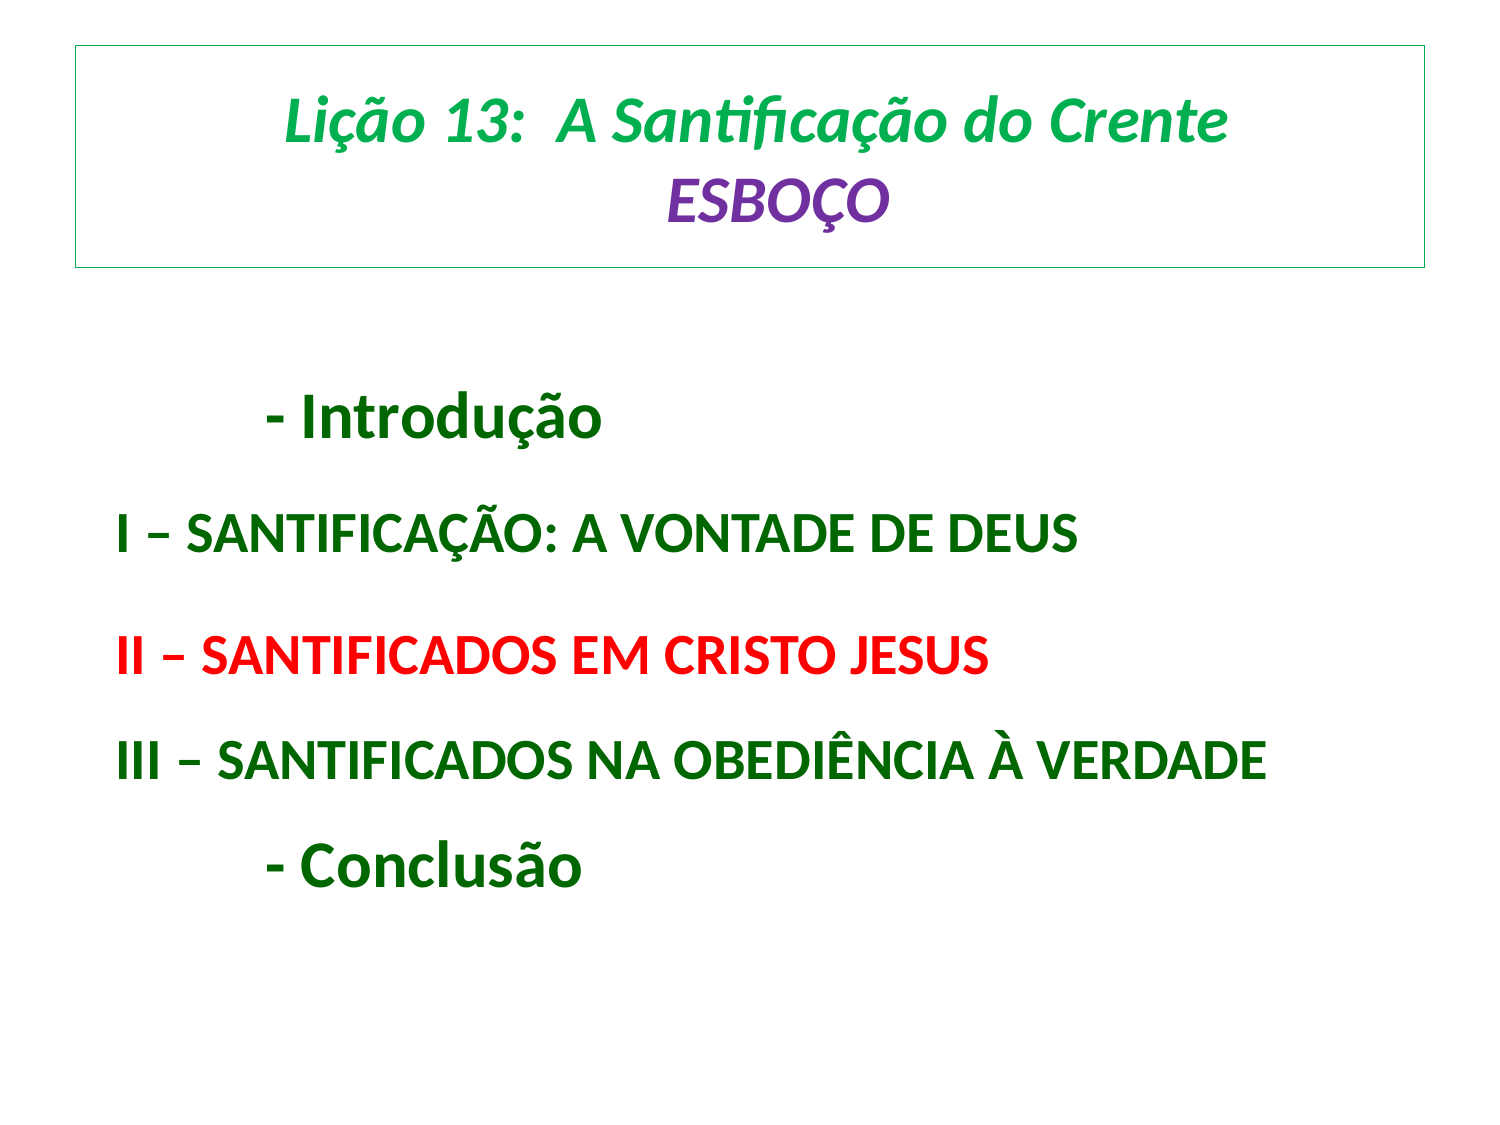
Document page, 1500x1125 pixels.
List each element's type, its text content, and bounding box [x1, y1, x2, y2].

title Lição 13: A Santificação do Crente ESBOÇO [75, 45, 1425, 268]
list - Introdução I – SANTIFICAÇÃO: A VONTADE DE DEUS II – SANTIFICADOS EM CRISTO JESUS III – SANTIFICADOS NA OBEDIÊNCIA À VERDADE - Conclusão [100, 314, 1424, 975]
